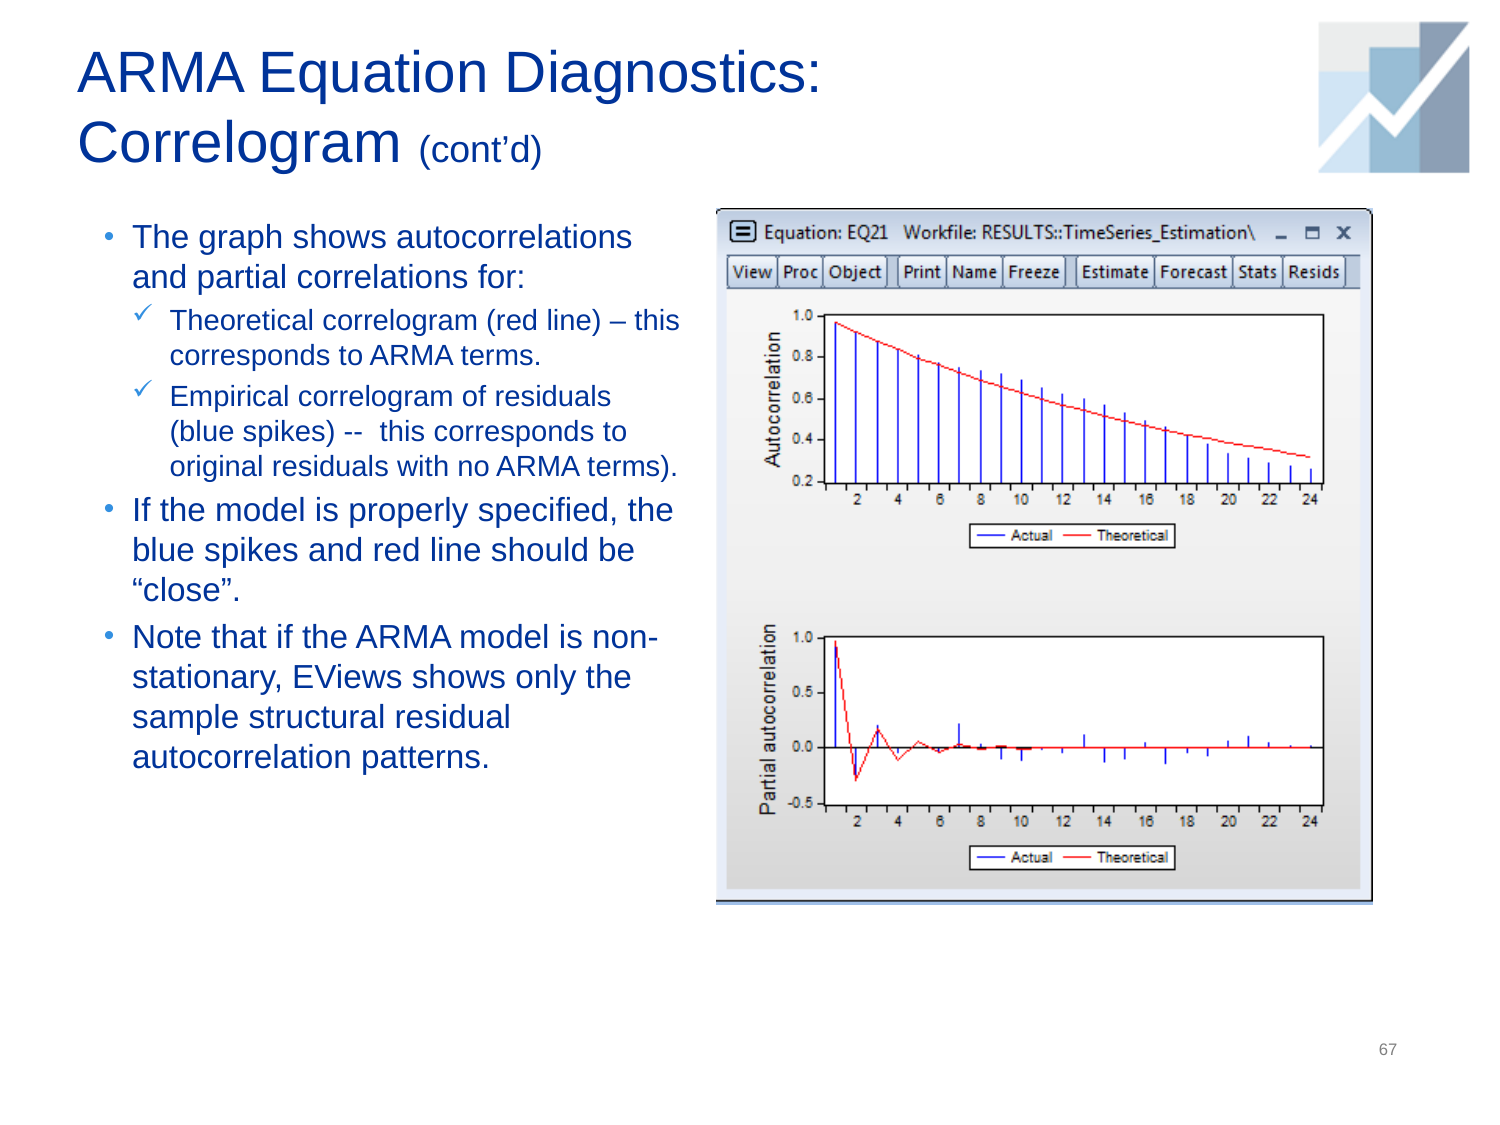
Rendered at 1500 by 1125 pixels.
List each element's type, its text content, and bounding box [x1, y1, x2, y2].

picture [716, 207, 1374, 906]
slide_number 67 [1262, 1015, 1413, 1067]
text_box The graph shows autocorrelations and partial correlations for: Theoretical correlogram (red line) – this corresponds to ARMA terms. Empirical correlogram of residuals (blue spikes) -- this corresponds to original residuals with no ARMA terms). If the model is properly specified, the blue spikes and red line should be “close”. Note that if the ARMA model is non-stationary, EViews shows only the sample structural residual autocorrelation patterns. [89, 208, 699, 994]
text_box ARMA Equation Diagnostics: Correlogram (cont’d) [62, 0, 1297, 197]
picture [1300, 11, 1479, 181]
